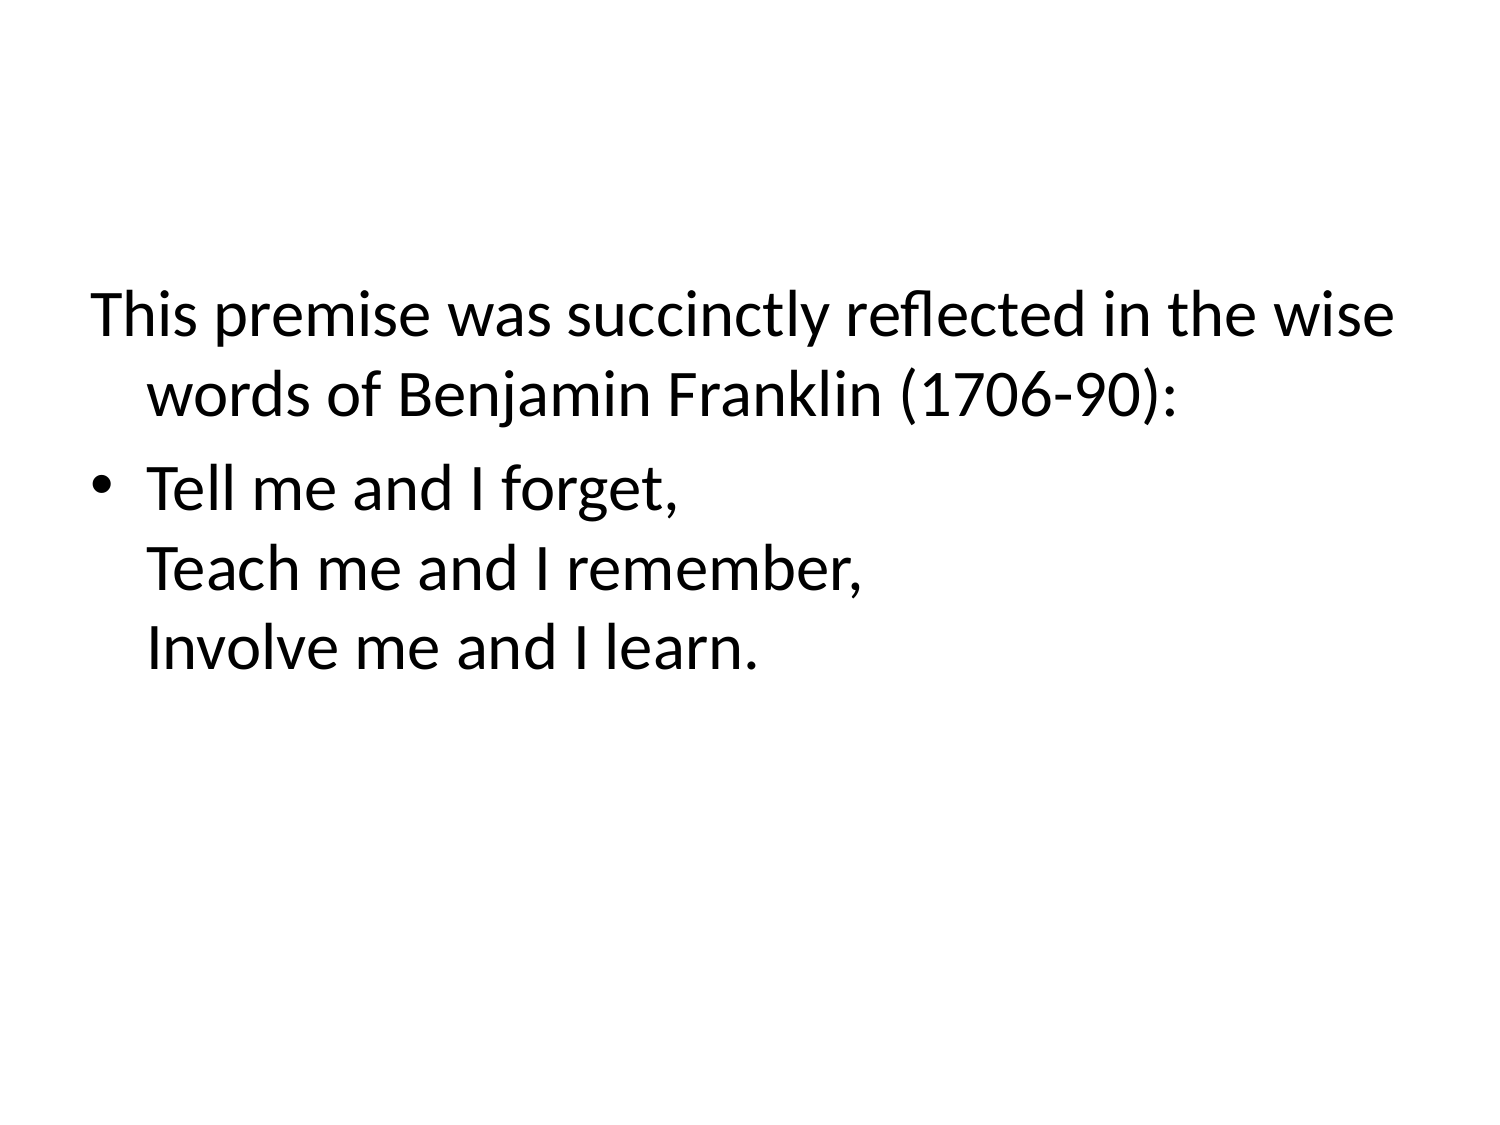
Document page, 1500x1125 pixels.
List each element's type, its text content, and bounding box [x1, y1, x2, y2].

list This premise was succinctly reflected in the wise words of Benjamin Franklin (1706-90): Tell me and I forget, Teach me and I remember, Involve me and I learn. [75, 262, 1425, 1005]
